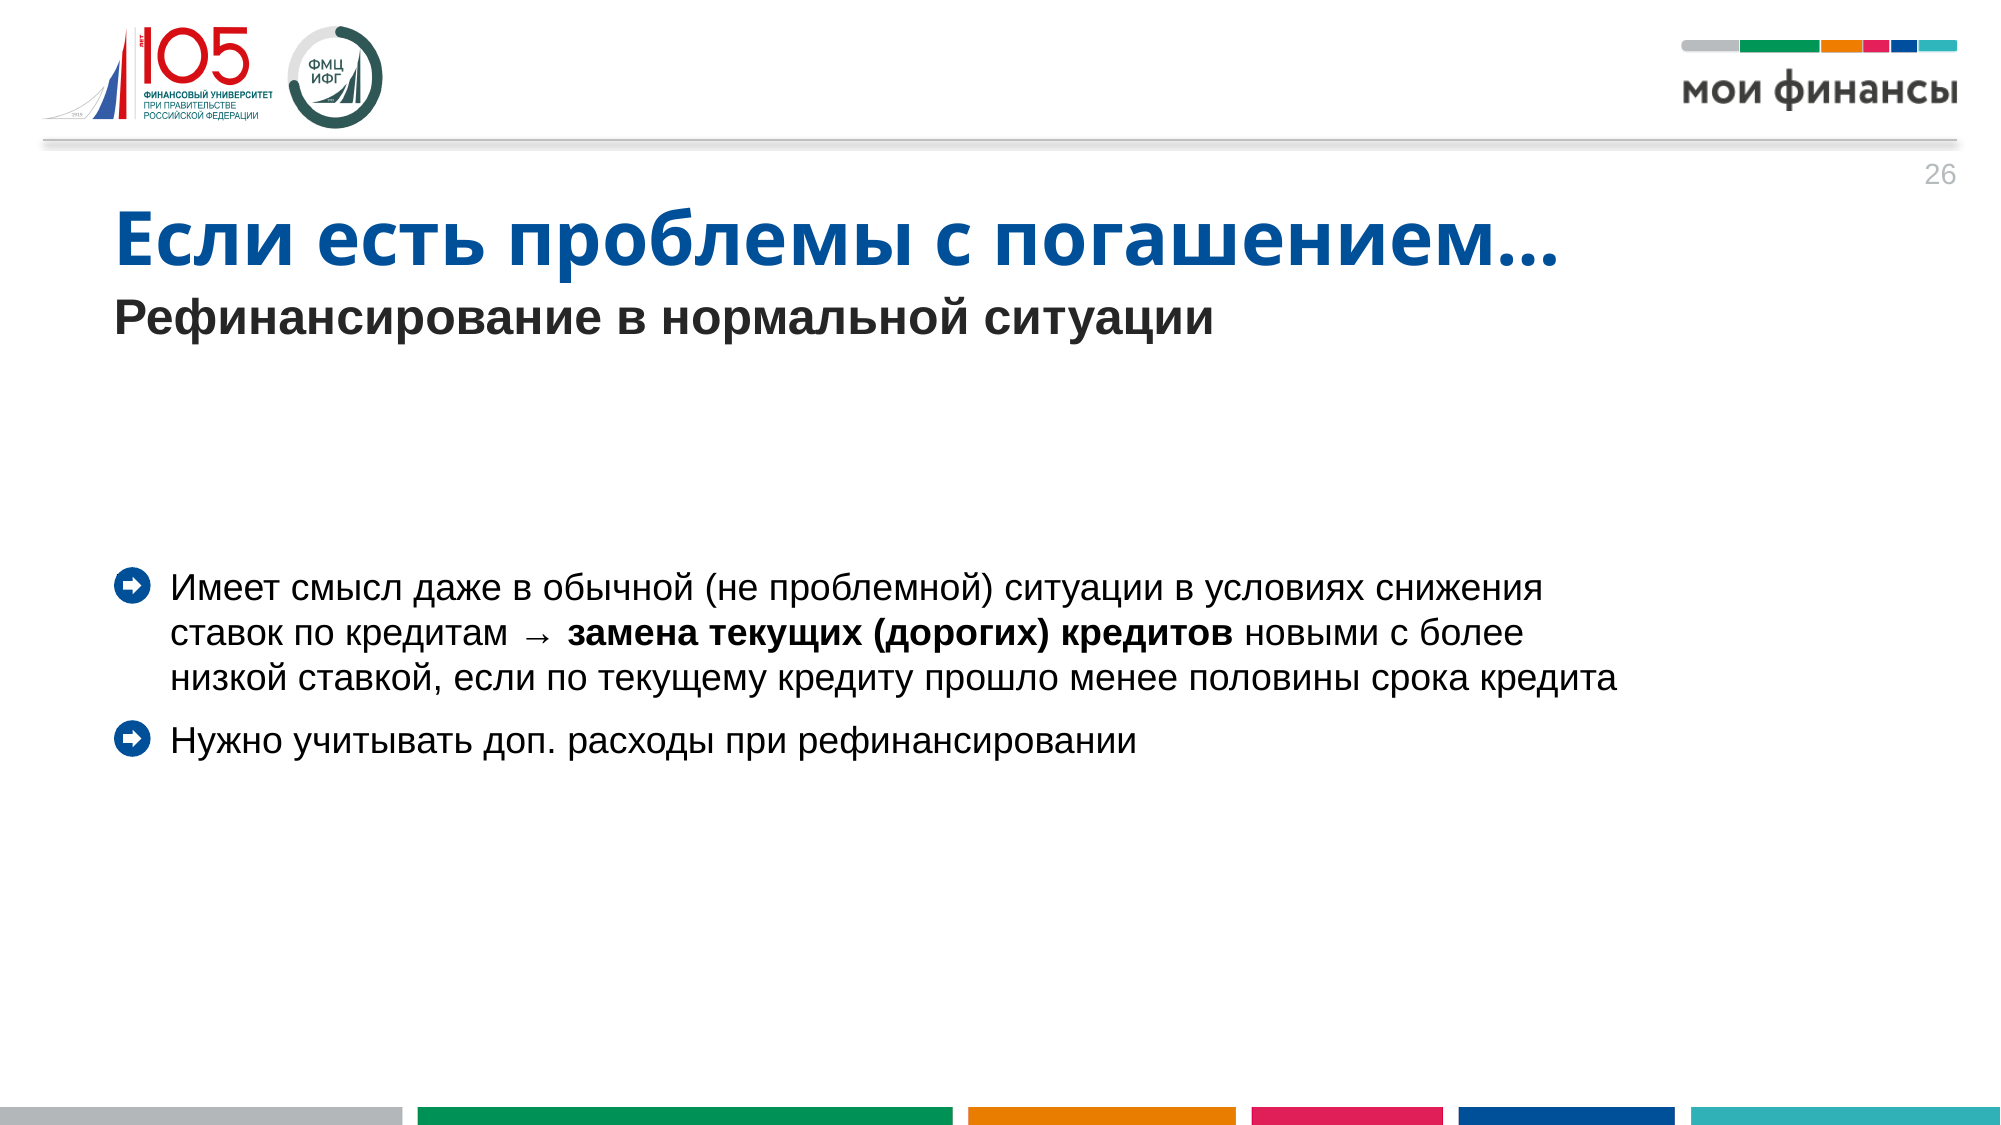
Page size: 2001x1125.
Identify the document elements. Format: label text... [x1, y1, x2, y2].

text_box 26 [1883, 155, 1957, 191]
picture [0, 1107, 2000, 1125]
text_box Рефинансирование в нормальной ситуации [114, 284, 1391, 345]
text_box Имеет смысл даже в обычной (не проблемной) ситуации в условиях снижения ставок по кредитам → замена текущих (дорогих) кредитов новыми с более низкой ставкой, если по текущему кредиту прошло менее половины срока кредита Нужно учитывать доп. расходы при рефинансировании [113, 562, 1646, 762]
picture [30, 27, 273, 129]
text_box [113, 719, 151, 757]
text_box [113, 566, 151, 604]
text_box Если есть проблемы с погашением… [113, 190, 1739, 281]
picture [283, 26, 386, 129]
